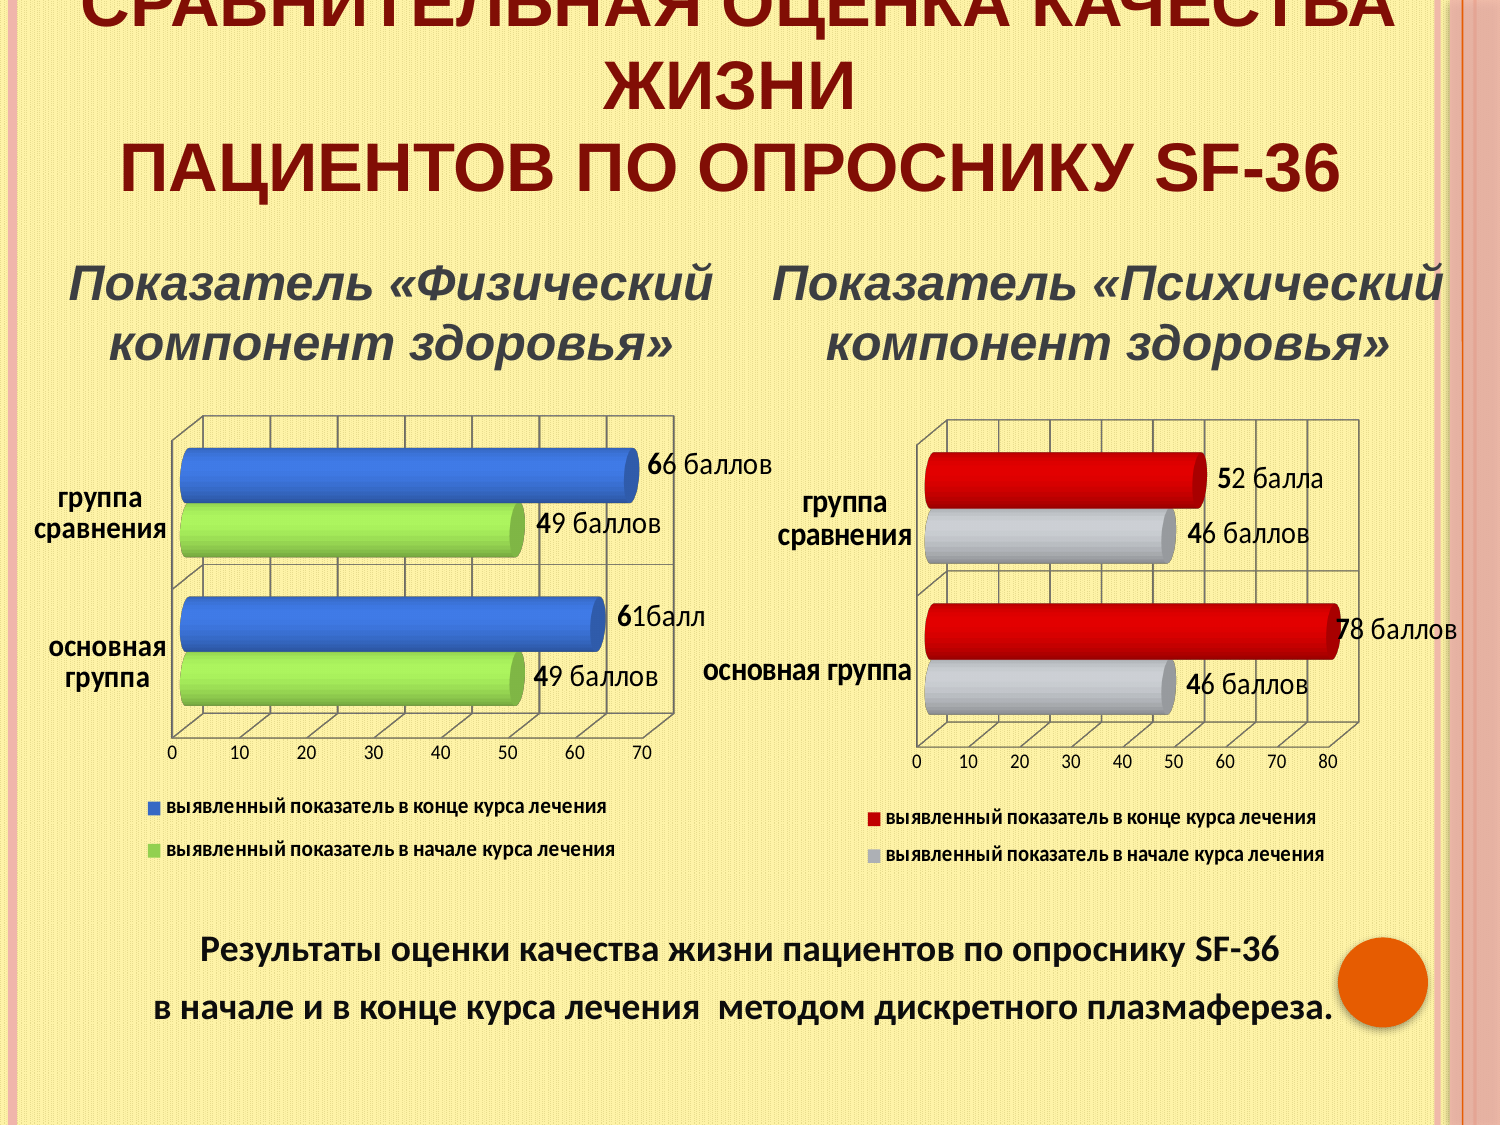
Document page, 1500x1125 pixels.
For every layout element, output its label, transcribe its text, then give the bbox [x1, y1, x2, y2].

title Сравнительная оценка качества жизни пациентов по опроснику SF-36 [64, 0, 1415, 213]
list Результаты оценки качества жизни пациентов по опроснику SF-36 в начале и в конце курса лечения методом дискретного плазмафереза. [64, 916, 1415, 1043]
text_box Показатель «Психический компонент здоровья» [738, 243, 1479, 379]
chart [0, 372, 1460, 882]
text_box Показатель «Физический компонент здоровья» [41, 243, 738, 370]
